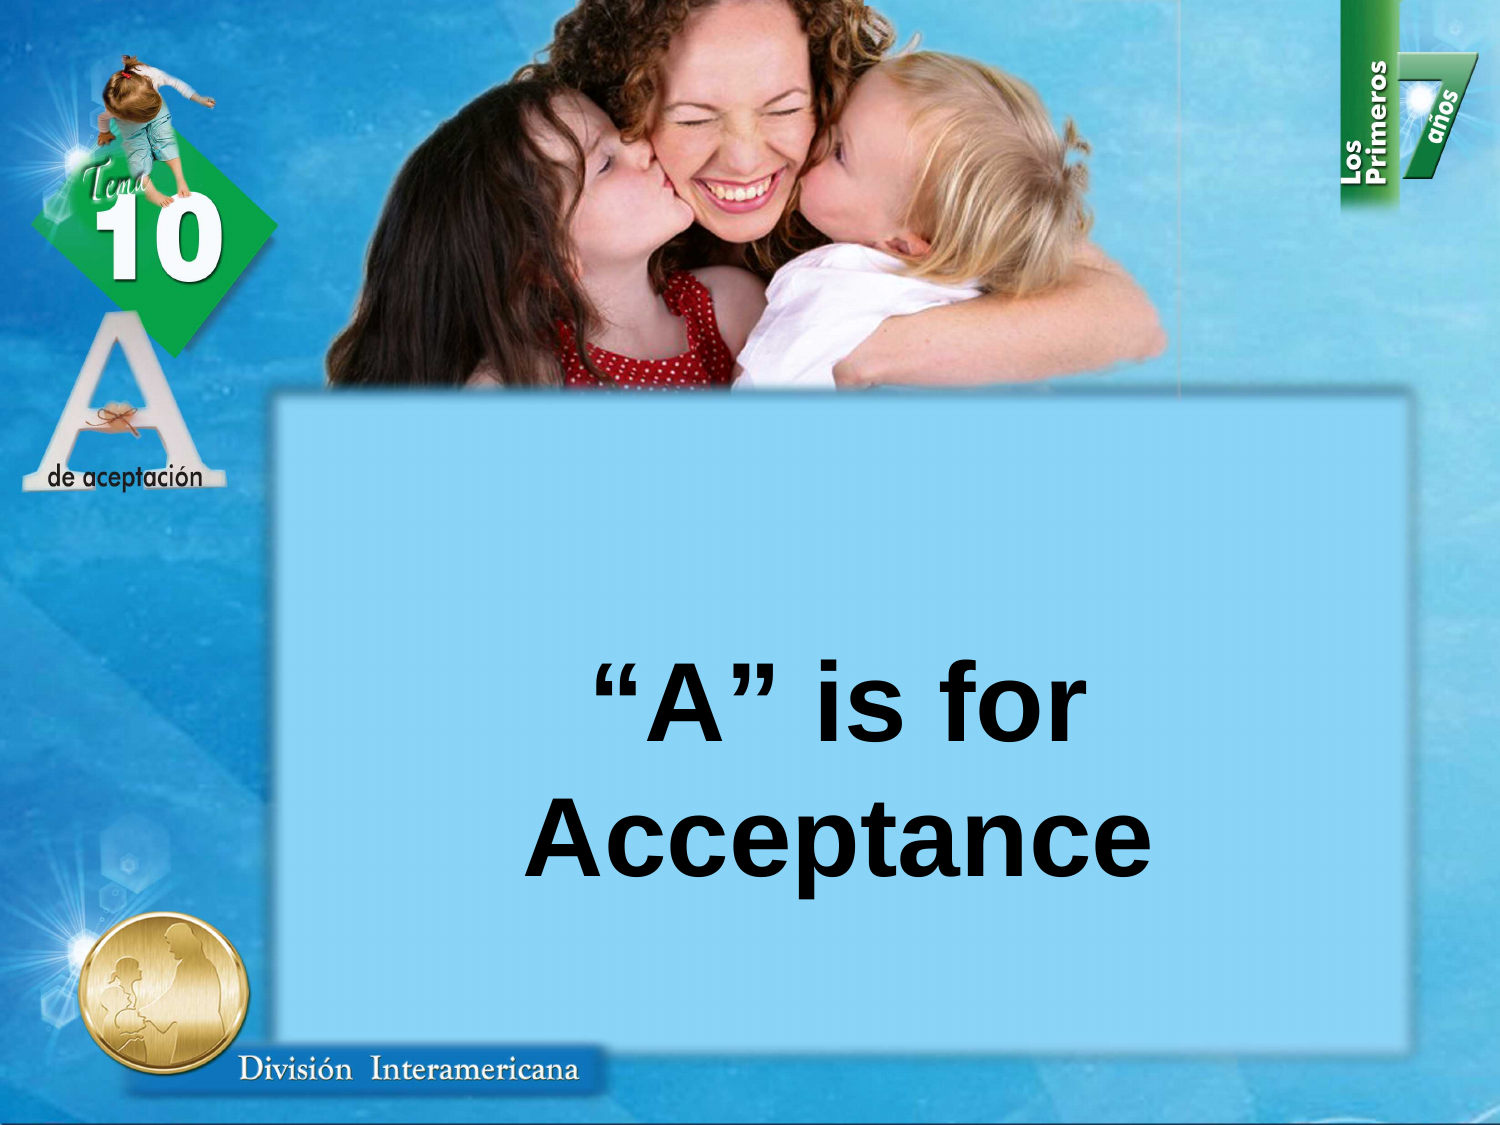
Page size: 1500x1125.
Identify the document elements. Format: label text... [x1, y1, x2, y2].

picture [0, 0, 1500, 1125]
text_box “A” is for Acceptance [312, 621, 1365, 907]
